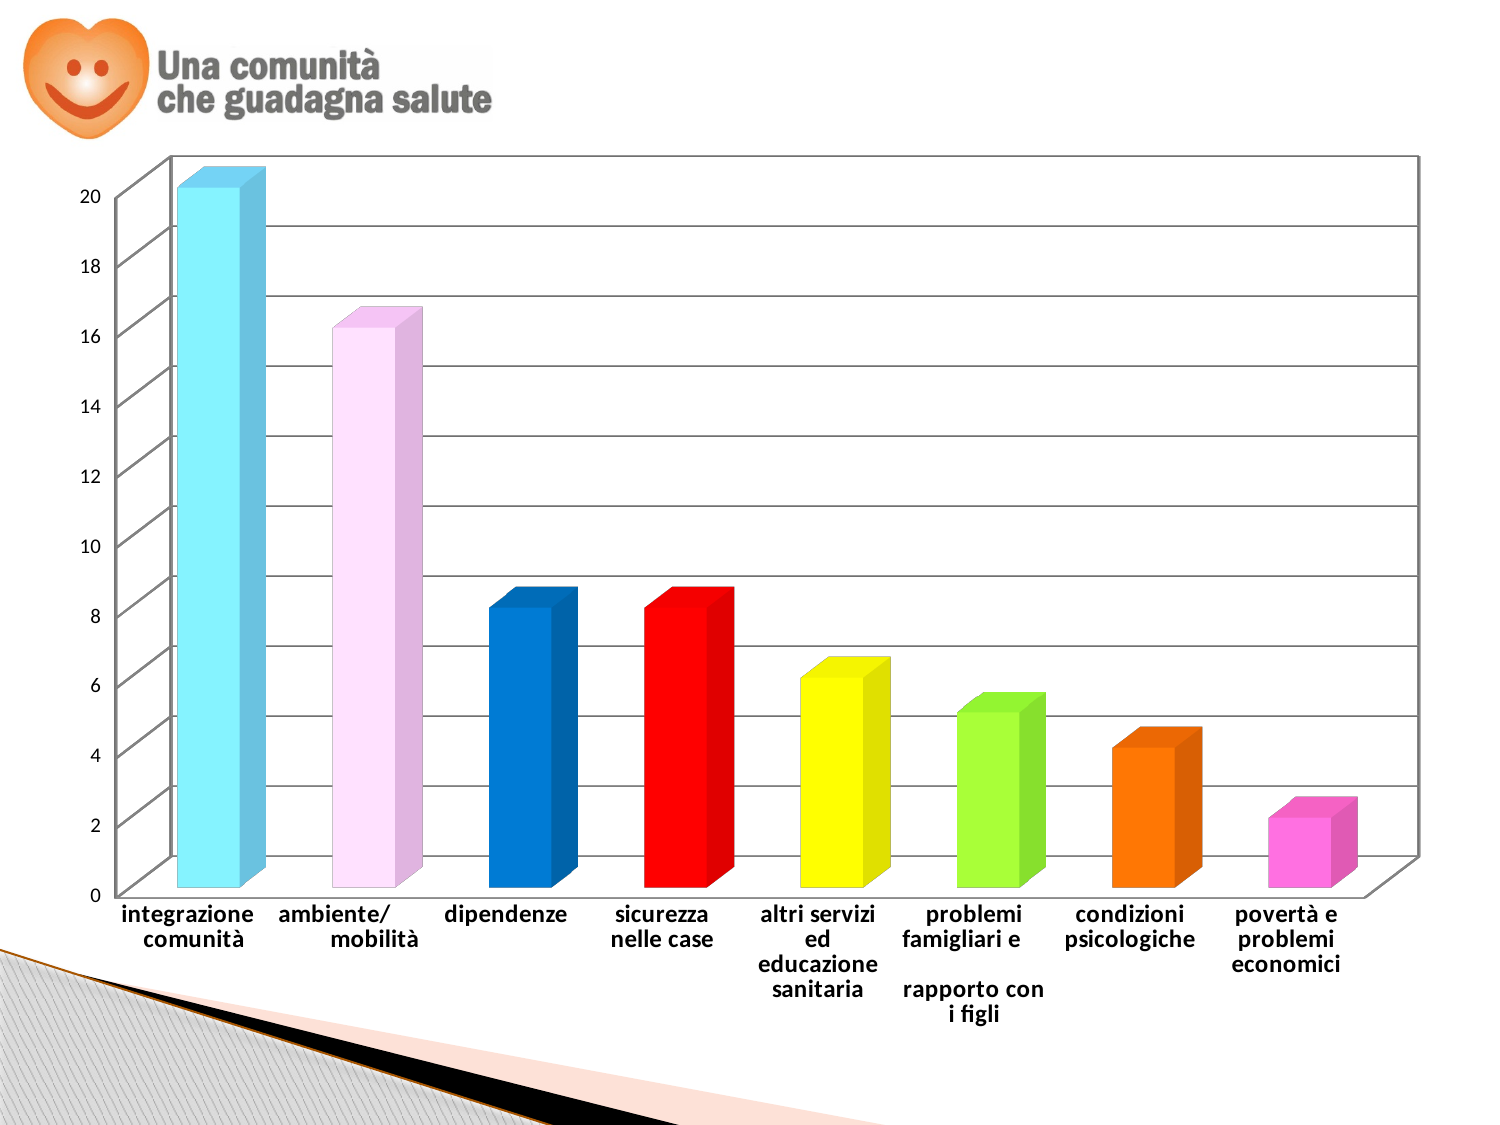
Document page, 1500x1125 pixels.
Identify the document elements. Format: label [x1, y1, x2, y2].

picture [5, 4, 503, 209]
chart [41, 136, 1459, 1047]
